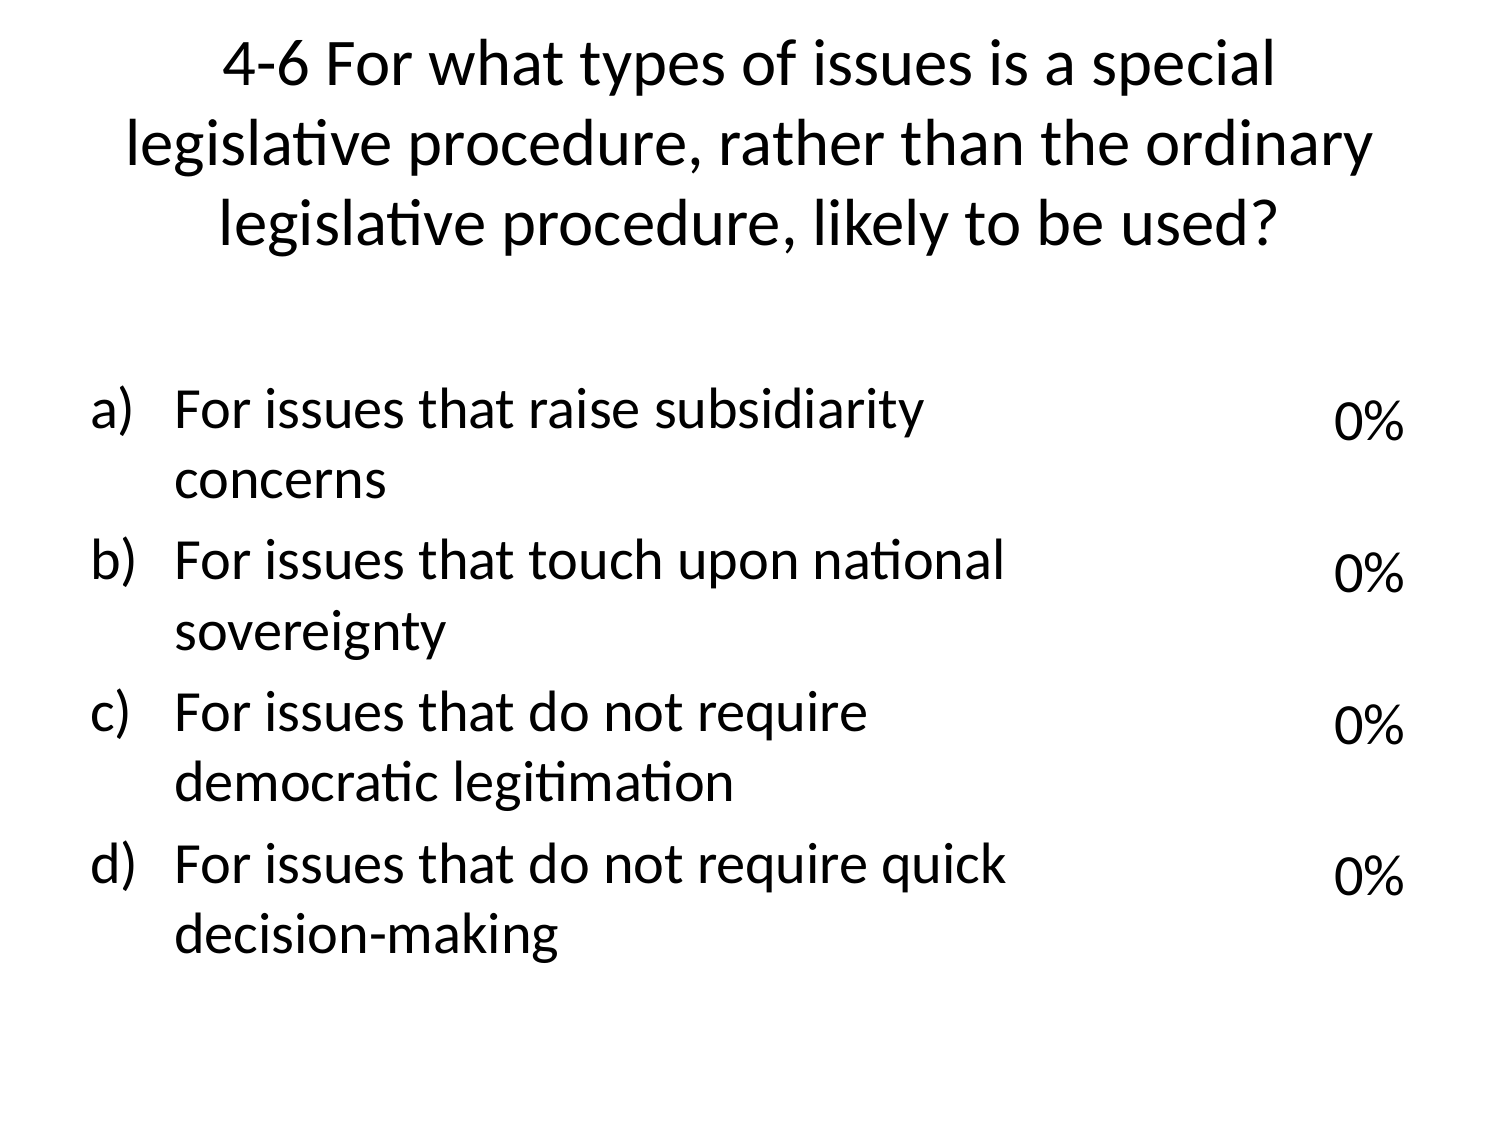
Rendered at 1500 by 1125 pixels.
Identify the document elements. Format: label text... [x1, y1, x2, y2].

title 4-6 For what types of issues is a special legislative procedure, rather than the ordinary legislative procedure, likely to be used? [74, 11, 1426, 267]
list For issues that raise subsidiarity concerns For issues that touch upon national sovereignty For issues that do not require democratic legitimation For issues that do not require quick decision-making [74, 362, 1117, 986]
list 0% 0% 0% 0% [1137, 374, 1422, 1118]
